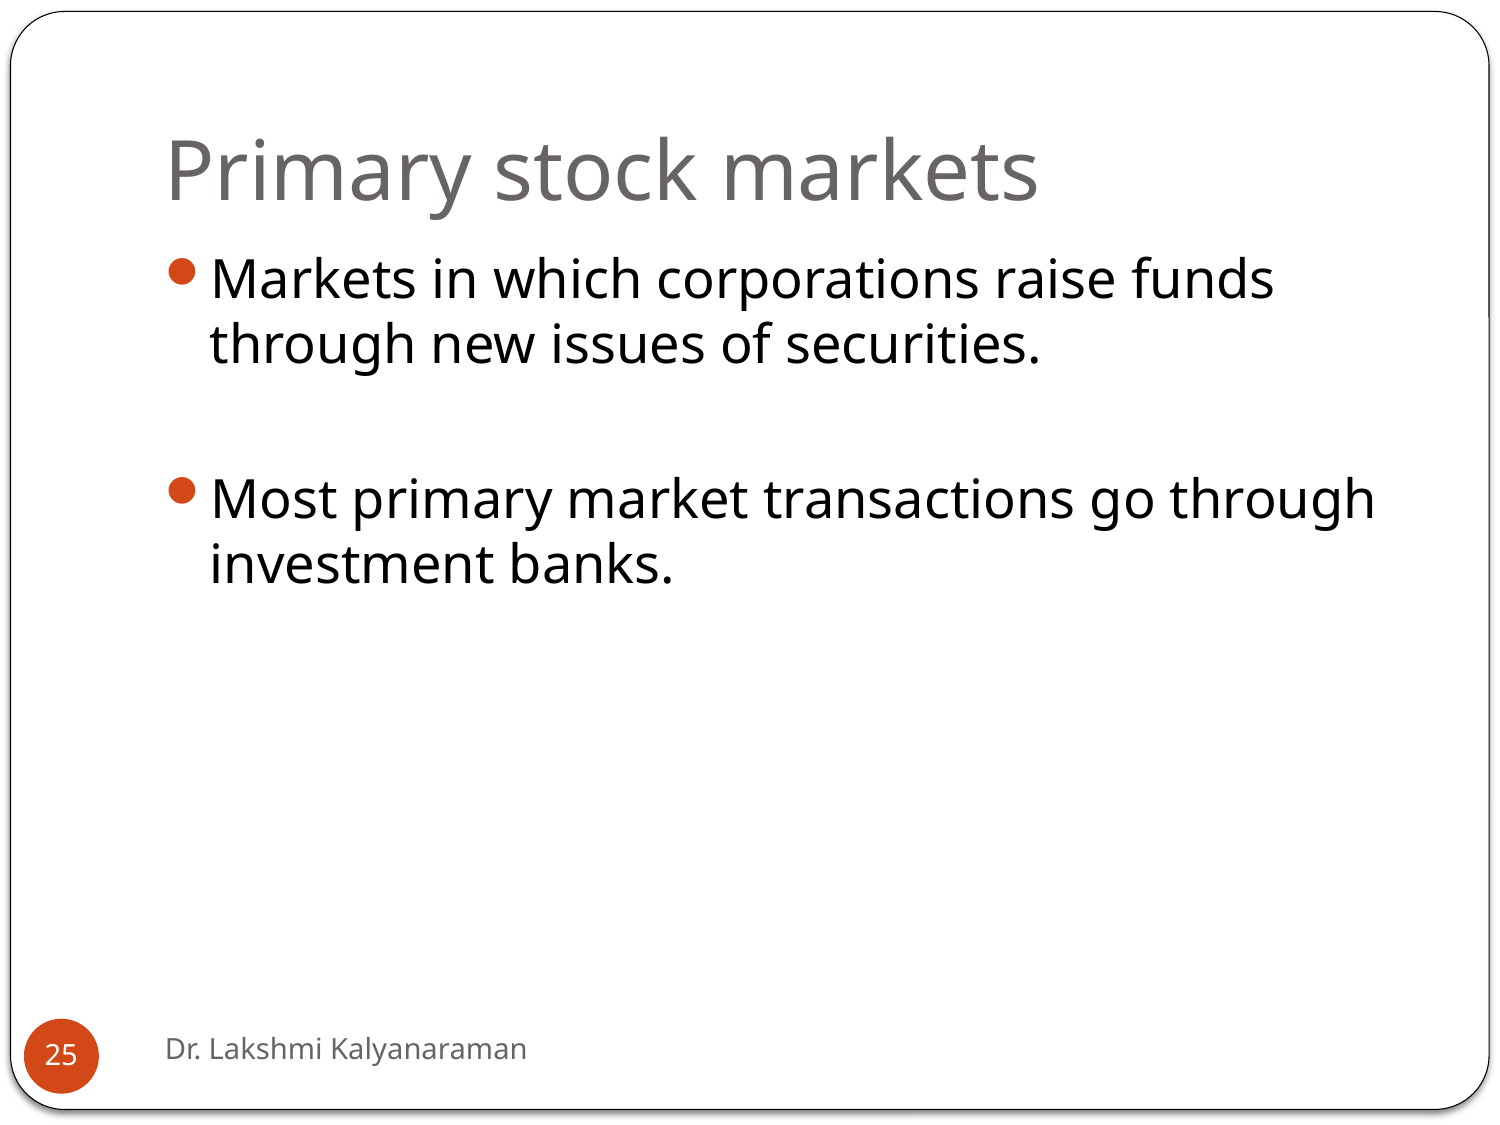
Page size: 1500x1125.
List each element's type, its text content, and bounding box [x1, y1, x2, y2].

slide_number 25 [23, 1018, 99, 1094]
title Primary stock markets [150, 45, 1425, 233]
list Markets in which corporations raise funds through new issues of securities. Most primary market transactions go through investment banks. [150, 237, 1425, 988]
footer Dr. Lakshmi Kalyanaraman [150, 1012, 800, 1088]
